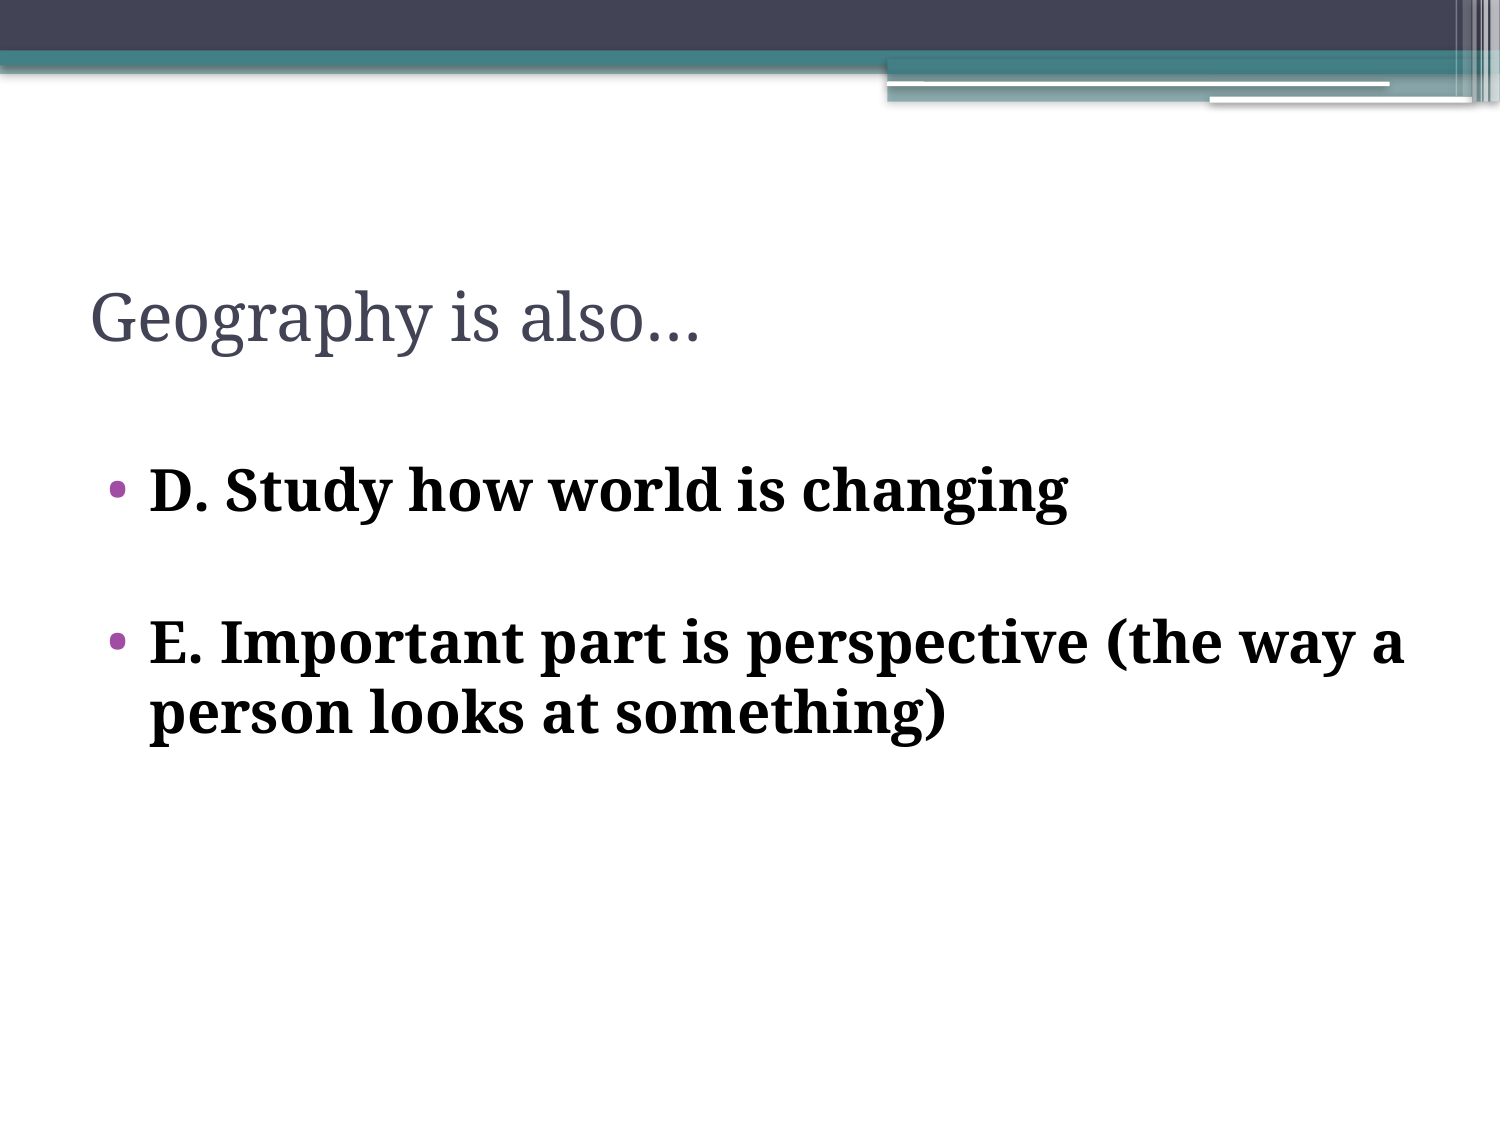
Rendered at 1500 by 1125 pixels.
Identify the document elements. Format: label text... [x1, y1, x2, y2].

list D. Study how world is changing E. Important part is perspective (the way a person looks at something) [75, 368, 1425, 1079]
title Geography is also… [75, 187, 1425, 363]
